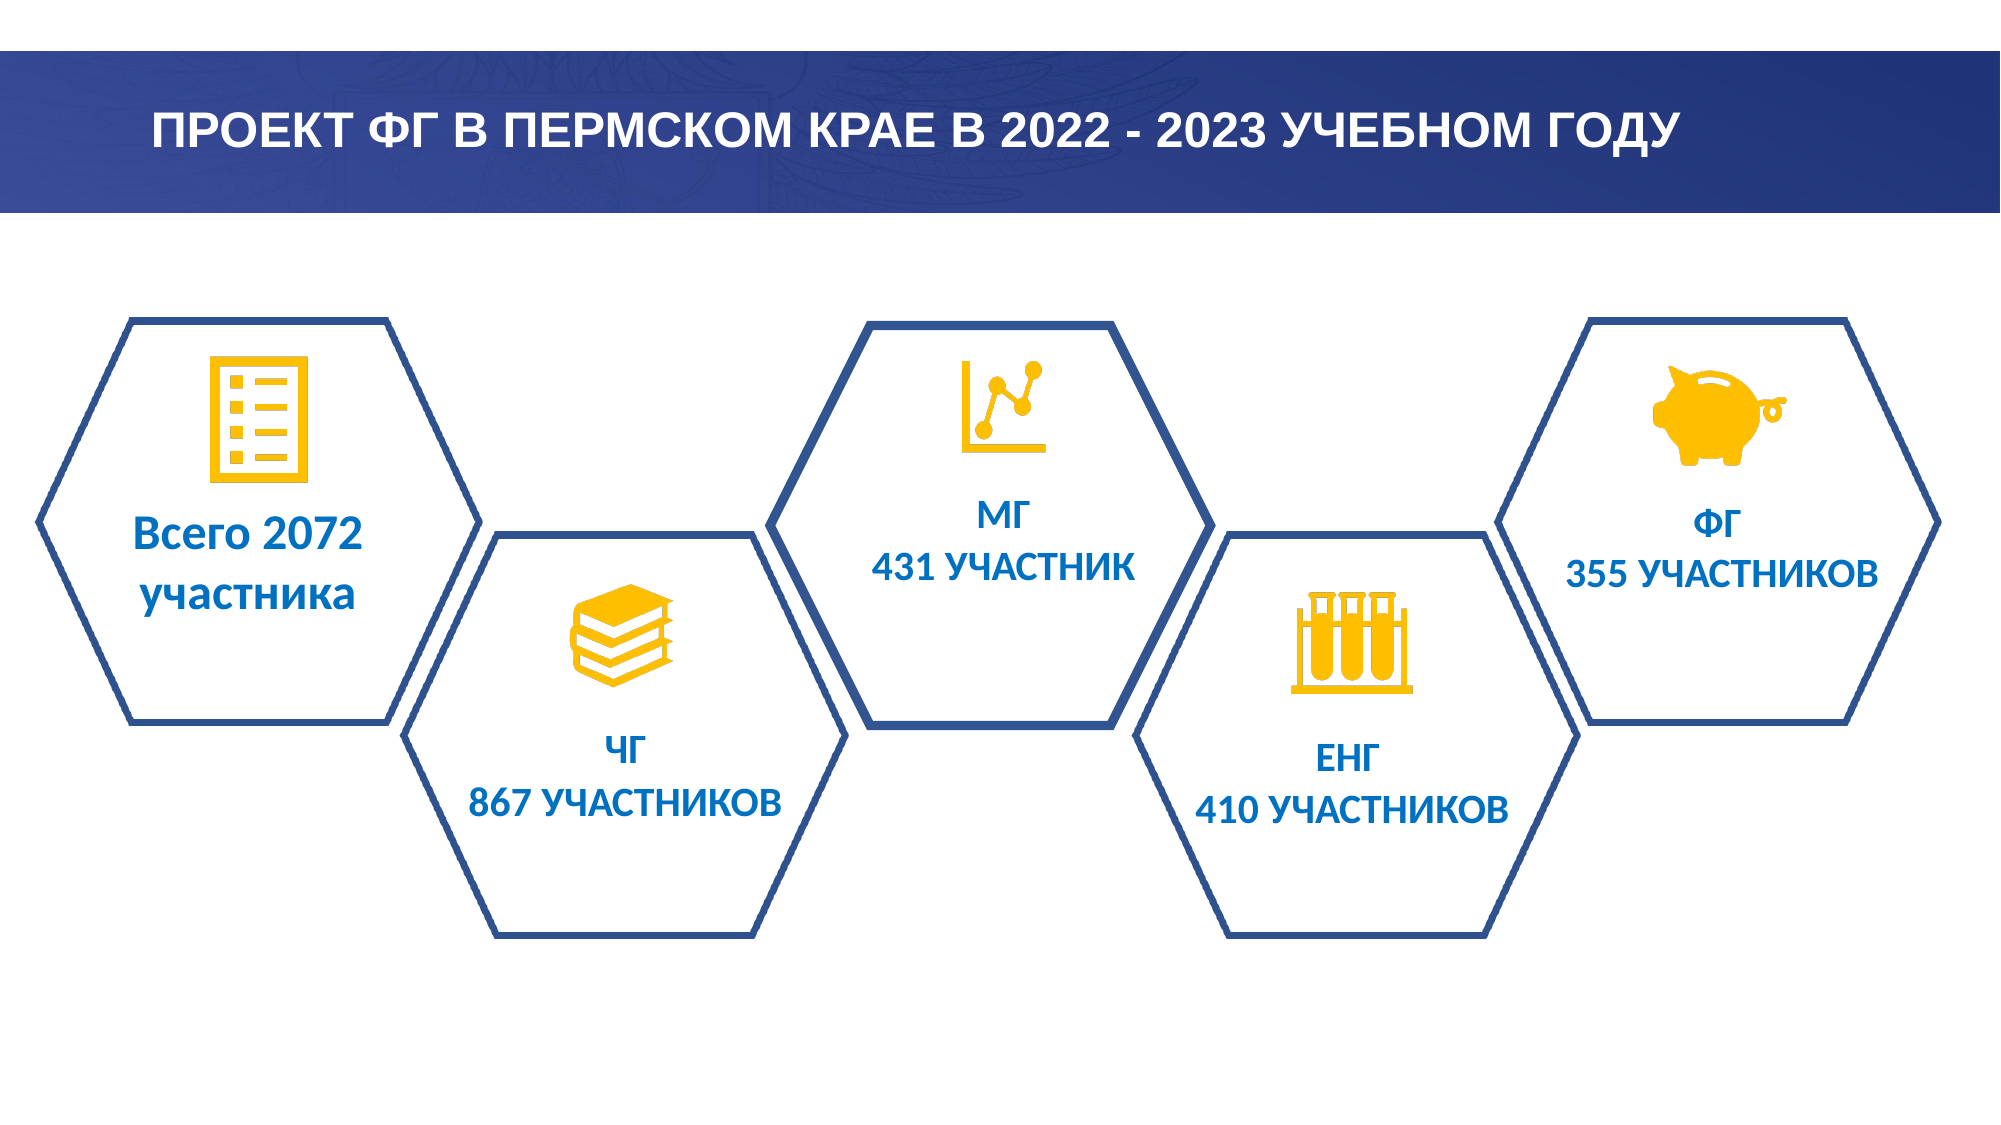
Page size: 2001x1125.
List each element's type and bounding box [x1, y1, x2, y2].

picture [1642, 339, 1793, 490]
text_box [399, 317, 1942, 940]
picture [33, 317, 483, 726]
list [0, 51, 2000, 213]
picture [1286, 577, 1418, 709]
